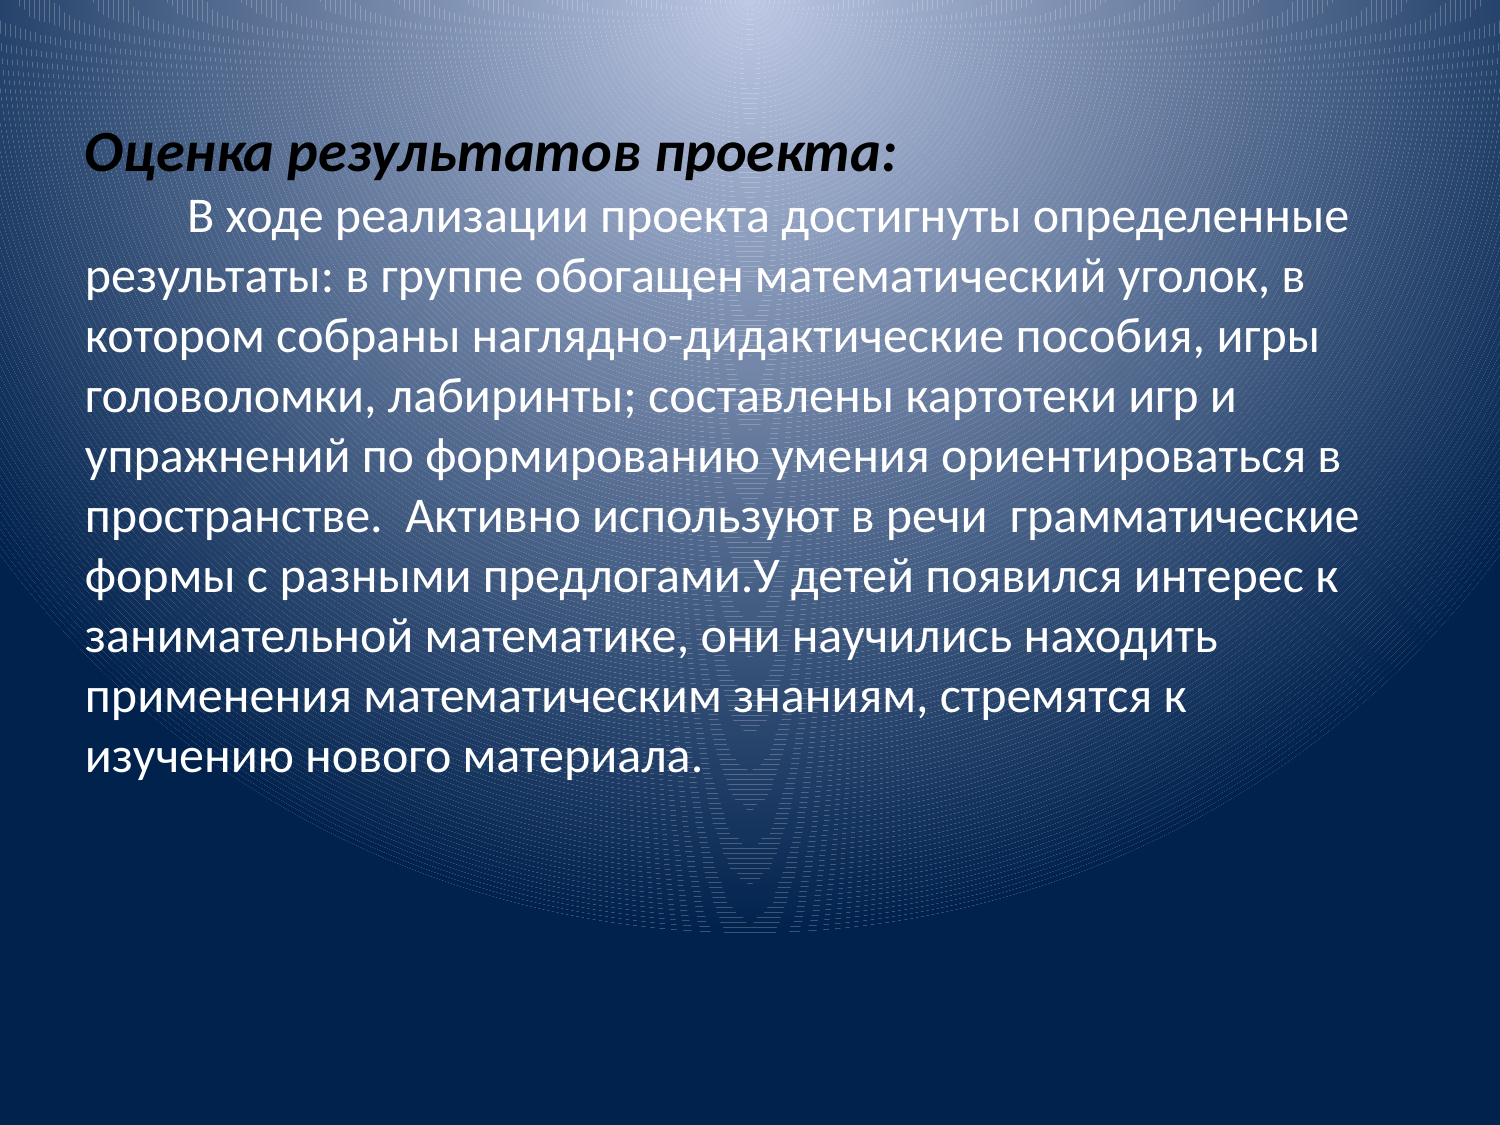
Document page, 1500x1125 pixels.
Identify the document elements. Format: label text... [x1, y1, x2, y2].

text_box Оценка результатов проекта: В ходе реализации проекта достигнуты определенные результаты: в группе обогащен математический уголок, в котором собраны наглядно-дидактические пособия, игры головоломки, лабиринты; составлены картотеки игр и упражнений по формированию умения ориентироваться в пространстве. Активно используют в речи грамматические формы с разными предлогами.У детей появился интерес к занимательной математике, они научились находить применения математическим знаниям, стремятся к изучению нового материала. [70, 105, 1395, 791]
